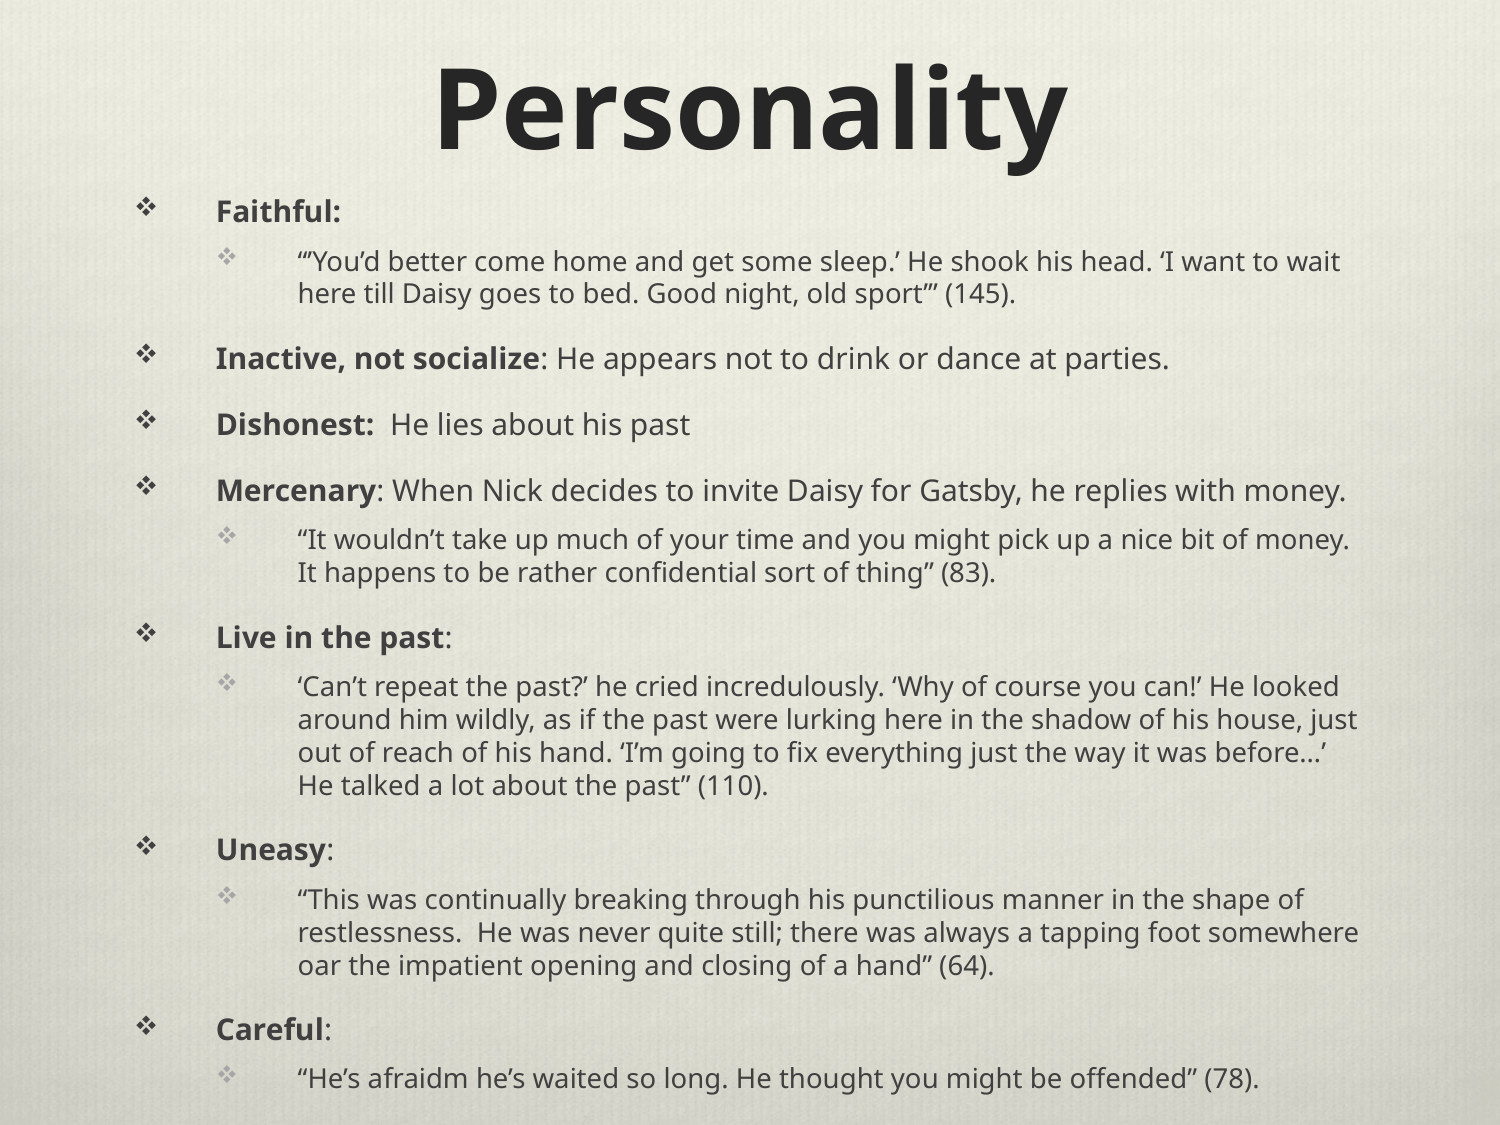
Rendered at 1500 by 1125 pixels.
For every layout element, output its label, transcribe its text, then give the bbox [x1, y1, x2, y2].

title Personality [119, 10, 1381, 185]
list Faithful: “’You’d better come home and get some sleep.’ He shook his head. ‘I want to wait here till Daisy goes to bed. Good night, old sport’” (145). Inactive, not socialize: He appears not to drink or dance at parties. Dishonest: He lies about his past Mercenary: When Nick decides to invite Daisy for Gatsby, he replies with money. “It wouldn’t take up much of your time and you might pick up a nice bit of money. It happens to be rather confidential sort of thing” (83). Live in the past: ‘Can’t repeat the past?’ he cried incredulously. ‘Why of course you can!’ He looked around him wildly, as if the past were lurking here in the shadow of his house, just out of reach of his hand. ‘I’m going to fix everything just the way it was before…’ He talked a lot about the past” (110). Uneasy: “This was continually breaking through his punctilious manner in the shape of restlessness. He was never quite still; there was always a tapping foot somewhere oar the impatient opening and closing of a hand” (64). Careful: “He’s afraidm he’s waited so long. He thought you might be offended” (78). [119, 185, 1381, 1113]
